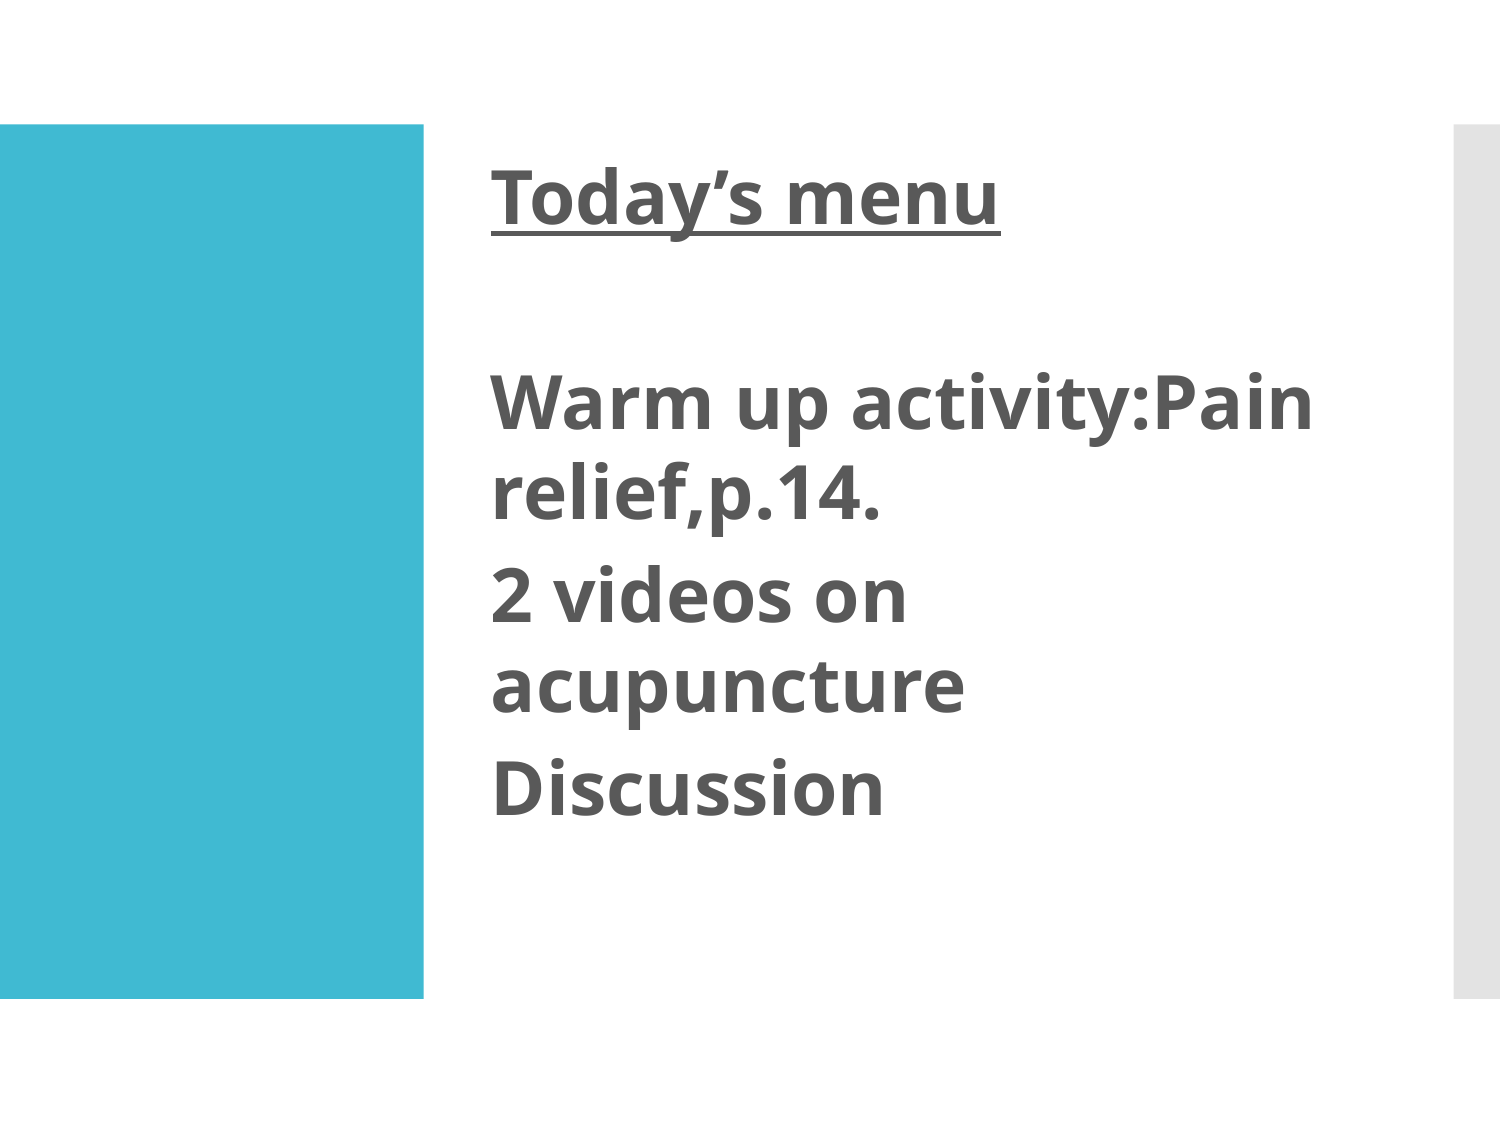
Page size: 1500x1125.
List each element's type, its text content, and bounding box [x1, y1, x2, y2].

list Today’s menu Warm up activity:Pain relief,p.14. 2 videos on acupuncture Discussion [475, 142, 1376, 983]
